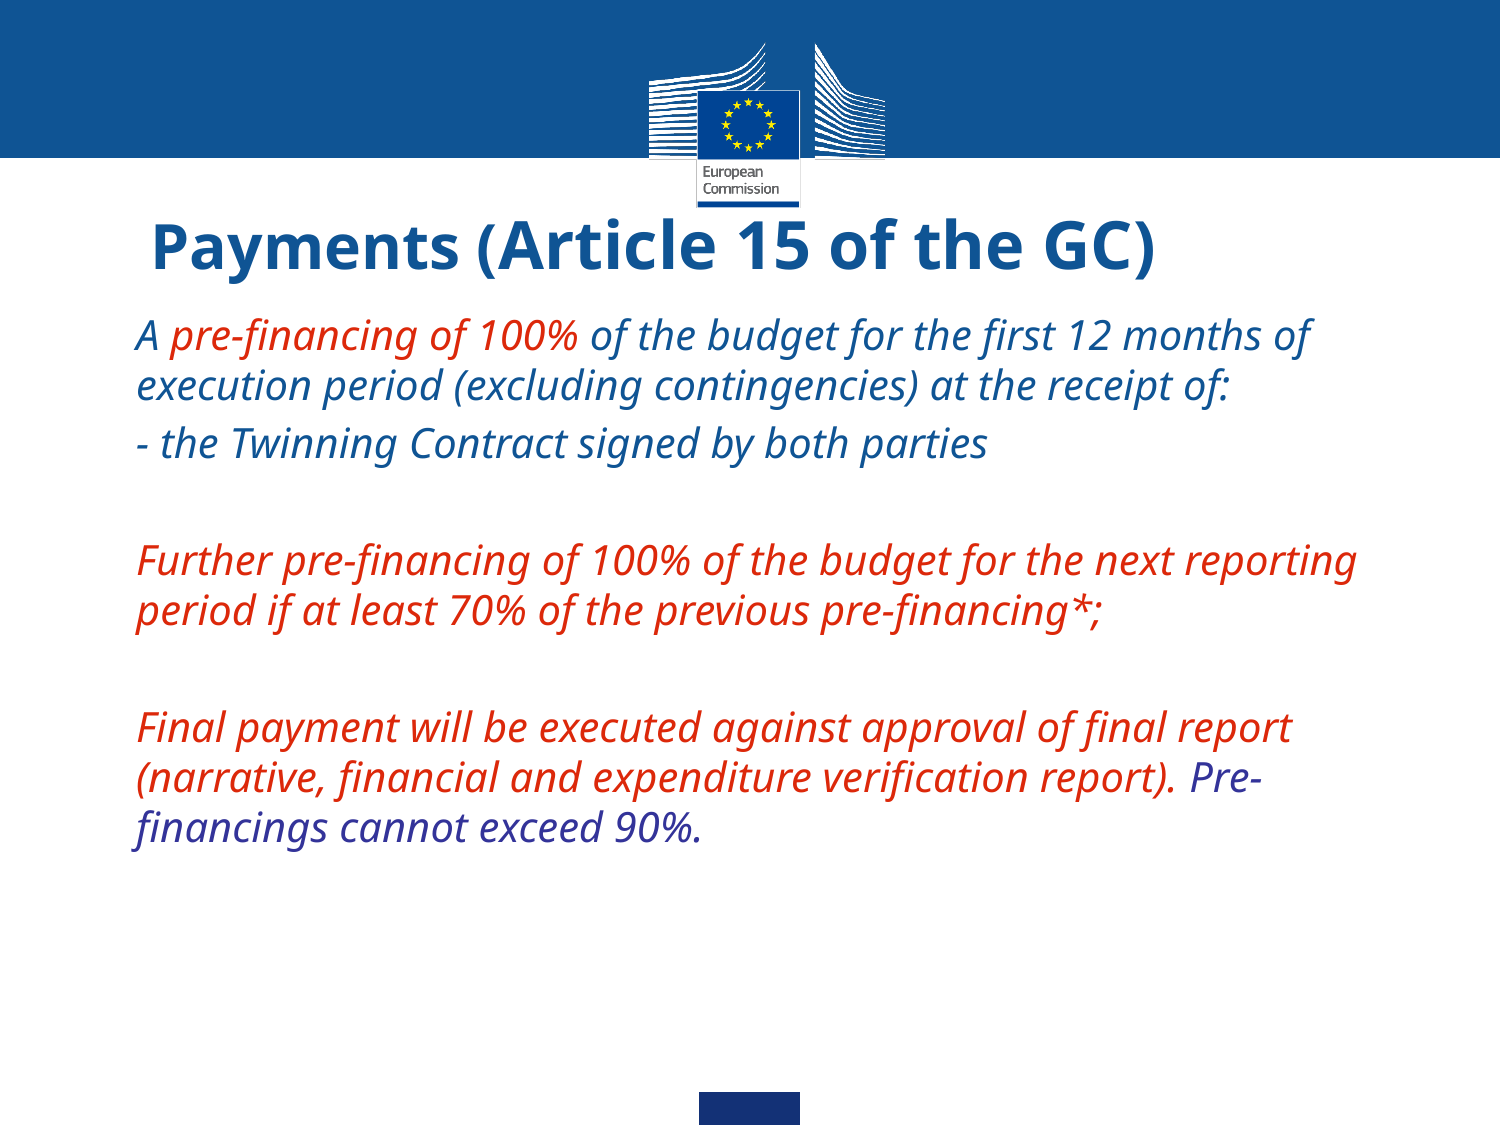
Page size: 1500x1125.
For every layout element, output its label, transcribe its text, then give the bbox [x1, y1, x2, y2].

list A pre-financing of 100% of the budget for the first 12 months of execution period (excluding contingencies) at the receipt of: - the Twinning Contract signed by both parties Further pre-financing of 100% of the budget for the next reporting period if at least 70% of the previous pre-financing*; Final payment will be executed against approval of final report (narrative, financial and expenditure verification report). Pre-financings cannot exceed 90%. [64, 242, 1415, 822]
title Payments (Article 15 of the GC) [76, 148, 1427, 337]
picture [649, 42, 885, 148]
